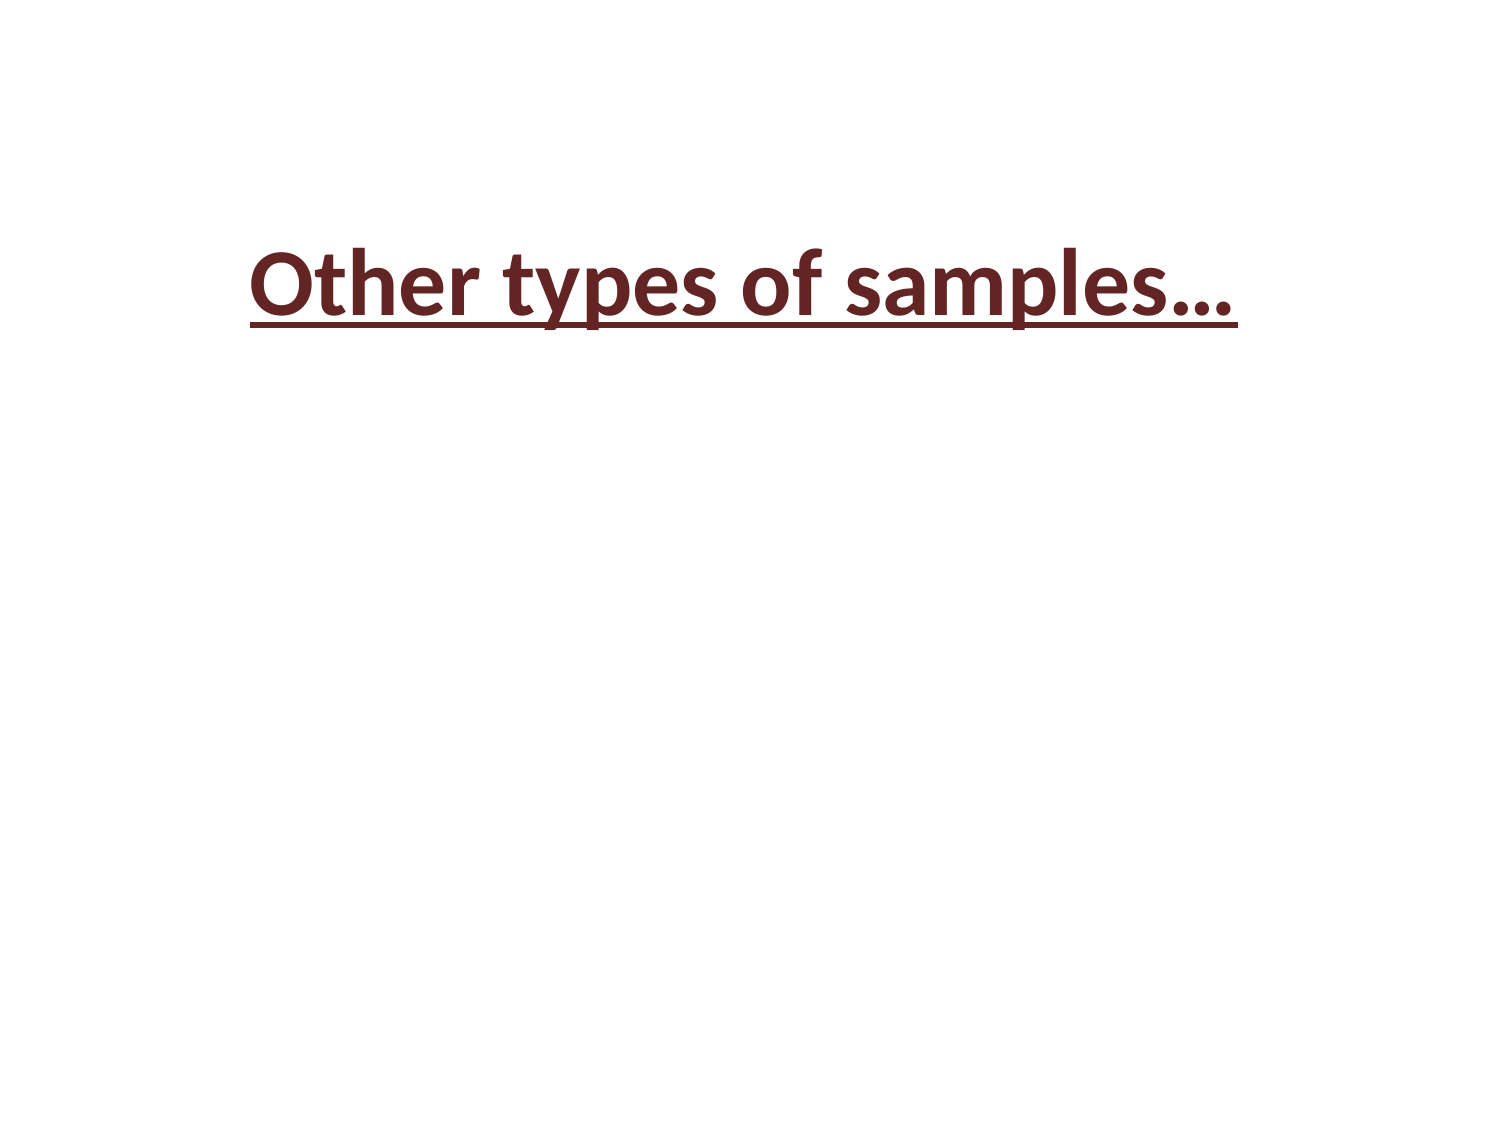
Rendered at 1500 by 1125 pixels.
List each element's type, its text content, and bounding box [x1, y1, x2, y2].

text_box Other types of samples… [24, 212, 1463, 343]
